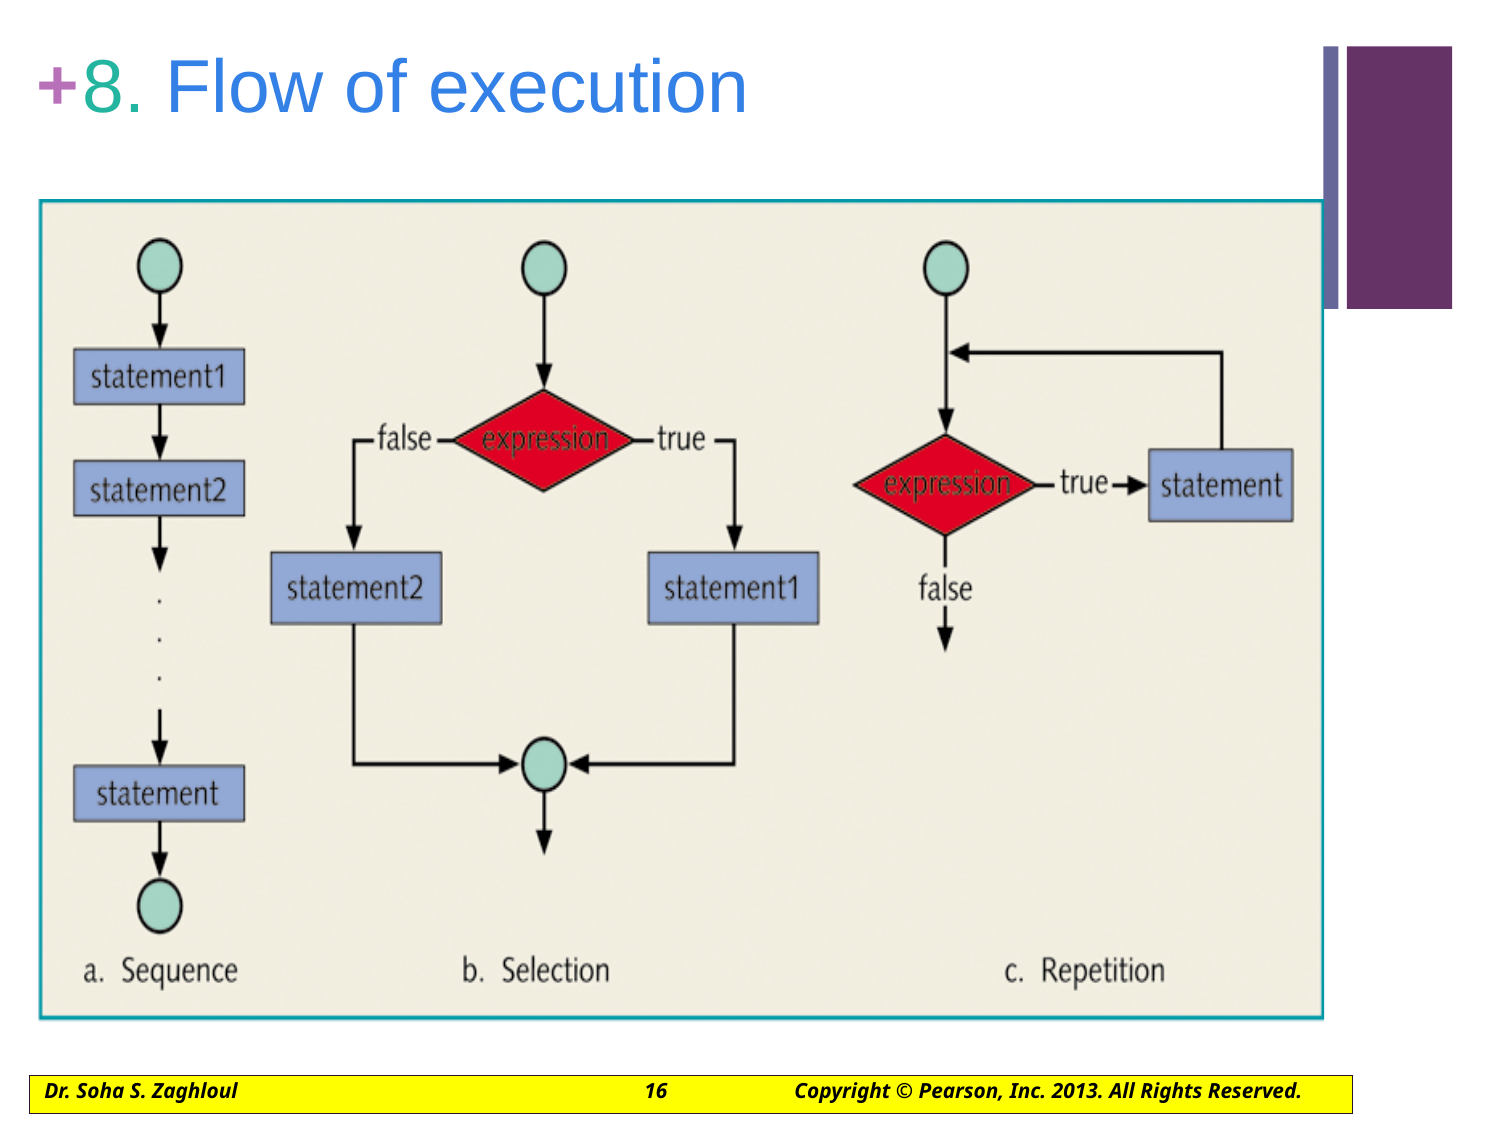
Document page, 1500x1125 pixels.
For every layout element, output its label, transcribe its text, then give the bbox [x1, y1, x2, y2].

picture [37, 198, 1325, 1040]
text_box Dr. Soha S. Zaghloul 16 Copyright © Pearson, Inc. 2013. All Rights Reserved. [29, 1075, 1353, 1114]
title 8. Flow of execution [75, 30, 1263, 128]
